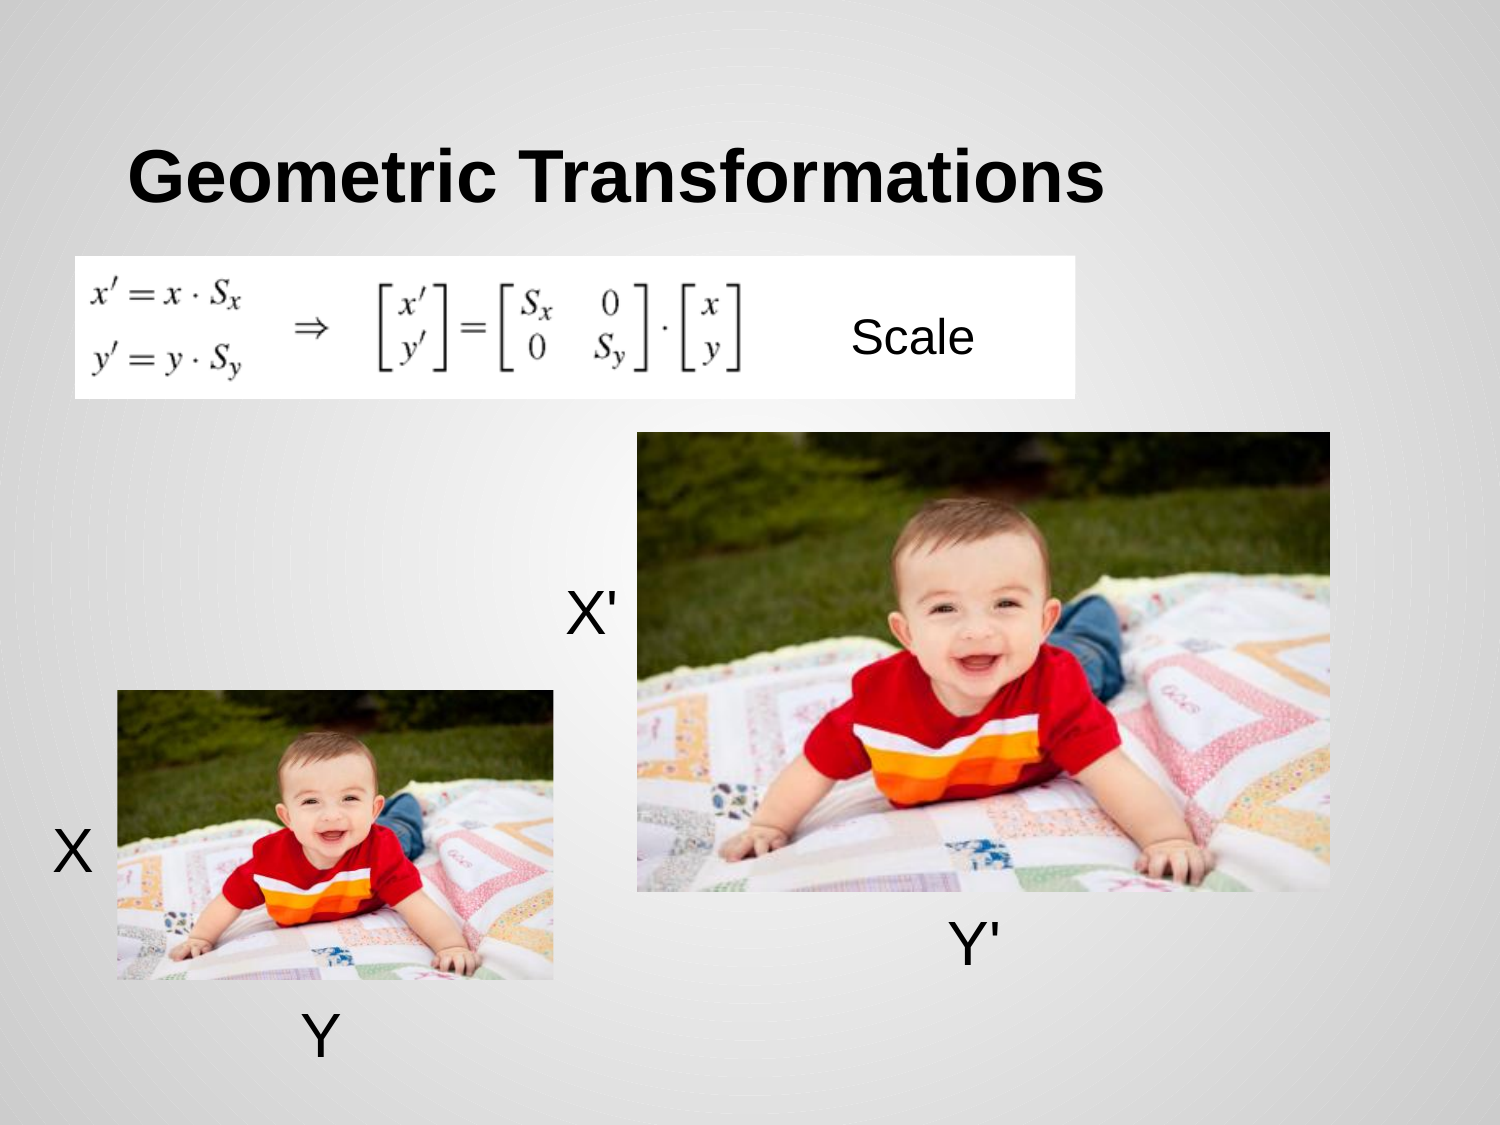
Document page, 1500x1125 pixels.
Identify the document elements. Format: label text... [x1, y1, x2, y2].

title Geometric Transformations [75, 14, 1425, 233]
text_box Y' [932, 888, 1034, 994]
text_box X' [550, 557, 652, 663]
text_box [75, 256, 1075, 399]
text_box [637, 432, 1330, 892]
text_box [804, 255, 1076, 395]
text_box [117, 690, 554, 980]
text_box Y [284, 979, 386, 1085]
text_box X [37, 794, 139, 900]
text_box Scale [835, 289, 1021, 380]
